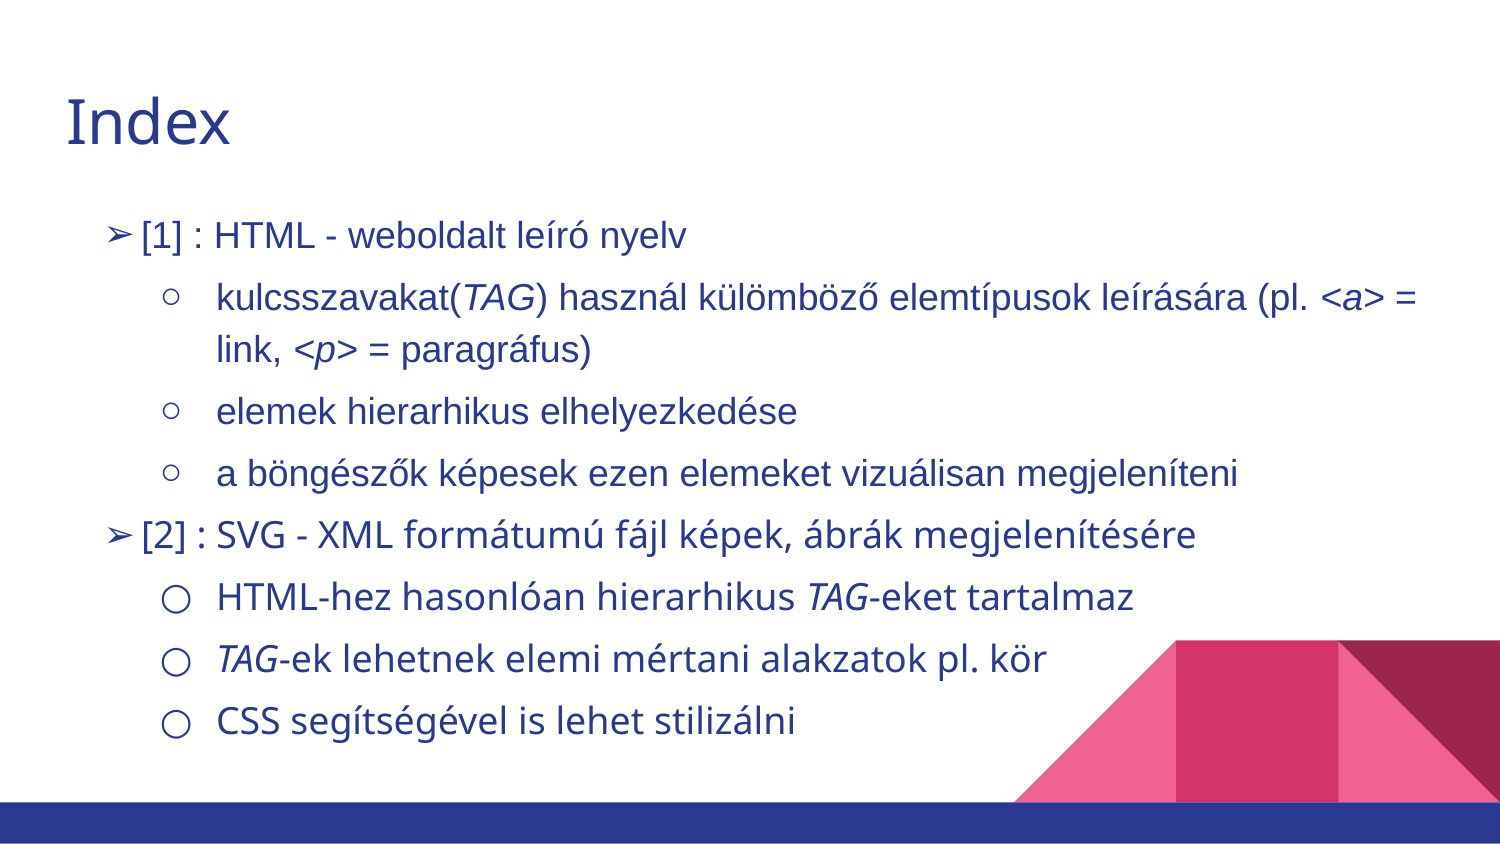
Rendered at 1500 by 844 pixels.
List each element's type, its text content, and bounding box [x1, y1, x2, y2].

title Index [51, 67, 1449, 167]
list [1] : HTML - weboldalt leíró nyelv kulcsszavakat(TAG) használ külömböző elemtípusok leírására (pl. <a> = link, <p> = paragráfus) elemek hierarhikus elhelyezkedése a böngészők képesek ezen elemeket vizuálisan megjeleníteni [2] : SVG - XML formátumú fájl képek, ábrák megjelenítésére HTML-hez hasonlóan hierarhikus TAG-eket tartalmaz TAG-ek lehetnek elemi mértani alakzatok pl. kör CSS segítségével is lehet stilizálni [51, 189, 1449, 814]
